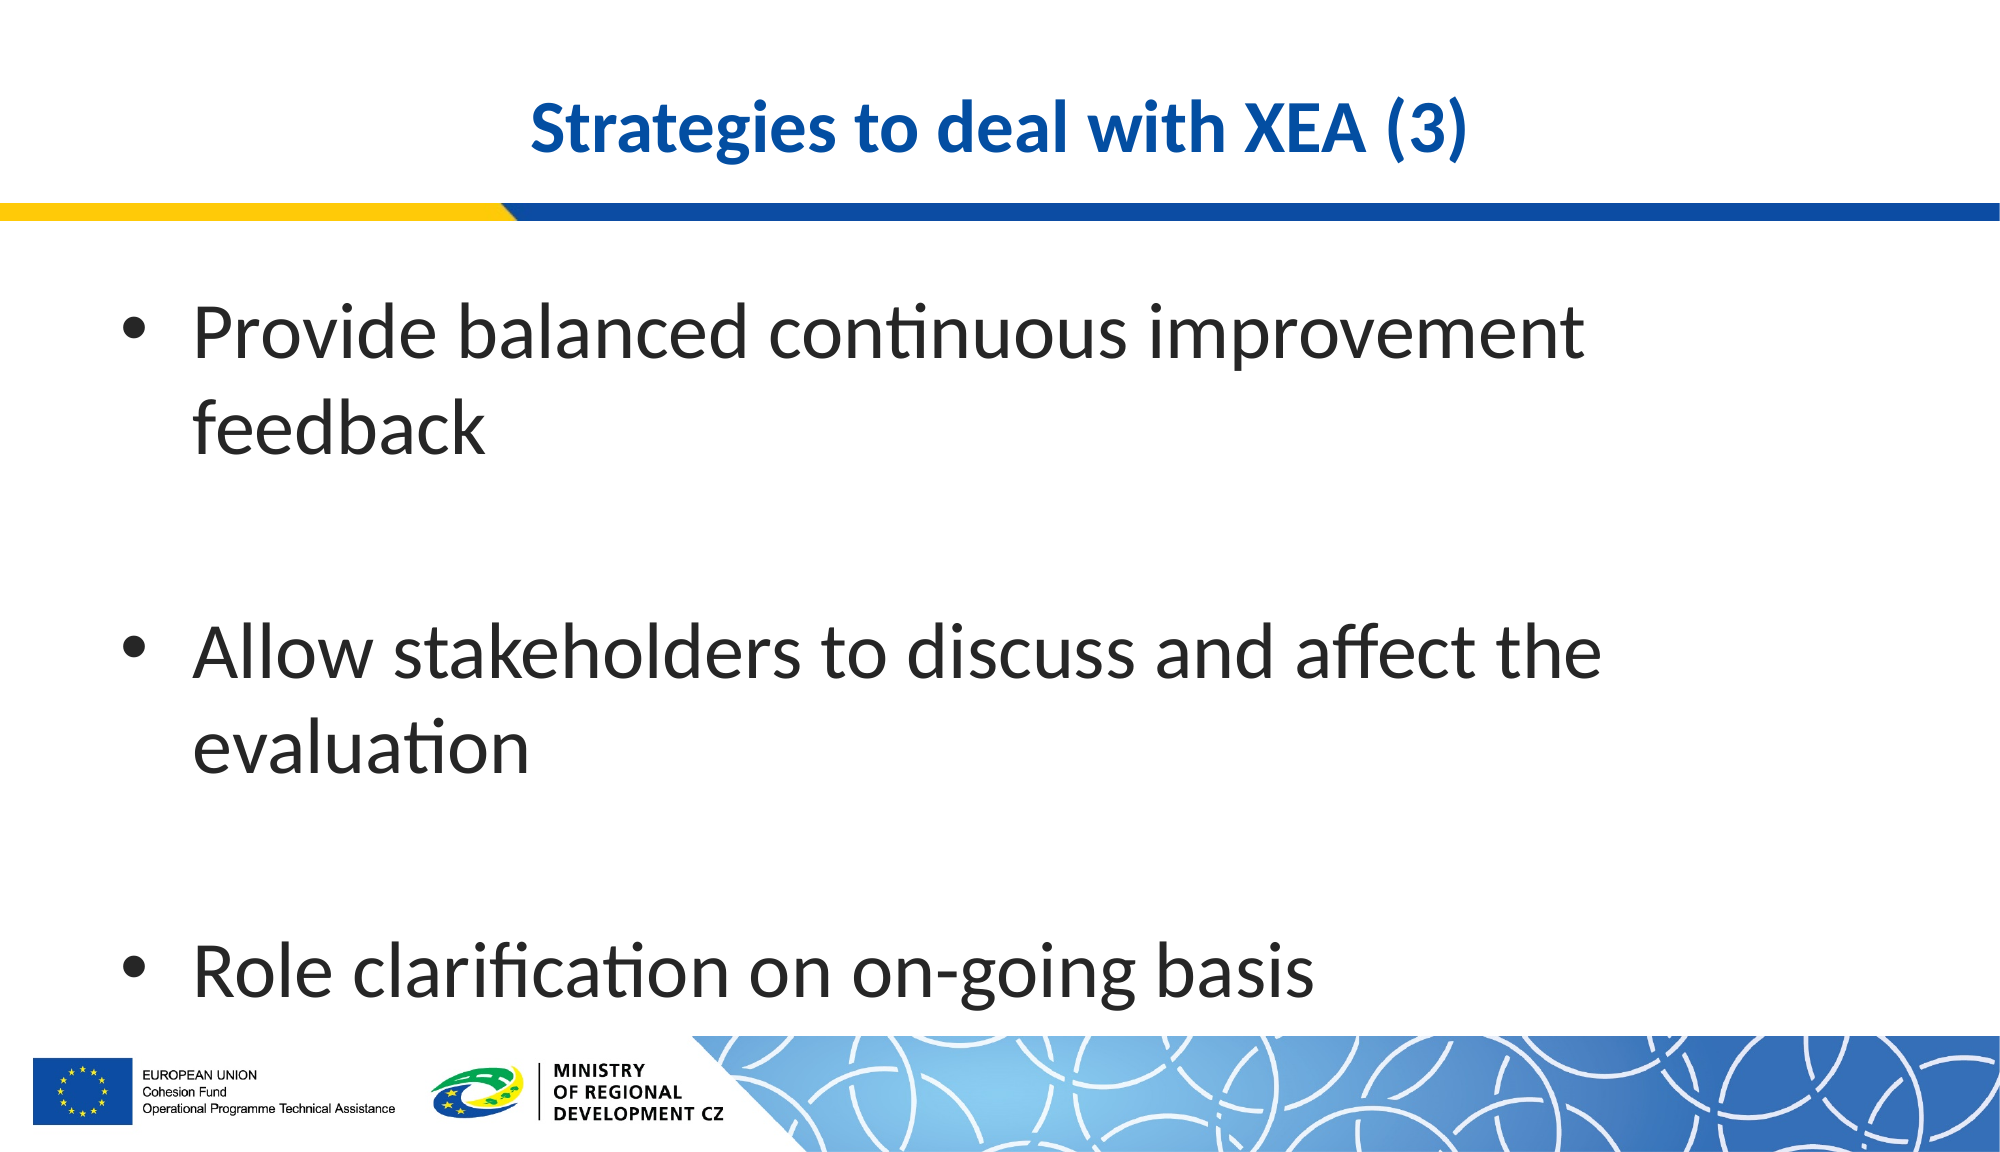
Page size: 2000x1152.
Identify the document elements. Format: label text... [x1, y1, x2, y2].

picture [0, 203, 2000, 221]
title Strategies to deal with XEA (3) [99, 46, 1900, 198]
picture [0, 1036, 2000, 1152]
list Provide balanced continuous improvement feedback Allow stakeholders to discuss and affect the evaluation Role clarification on on-going basis [99, 268, 1900, 1029]
